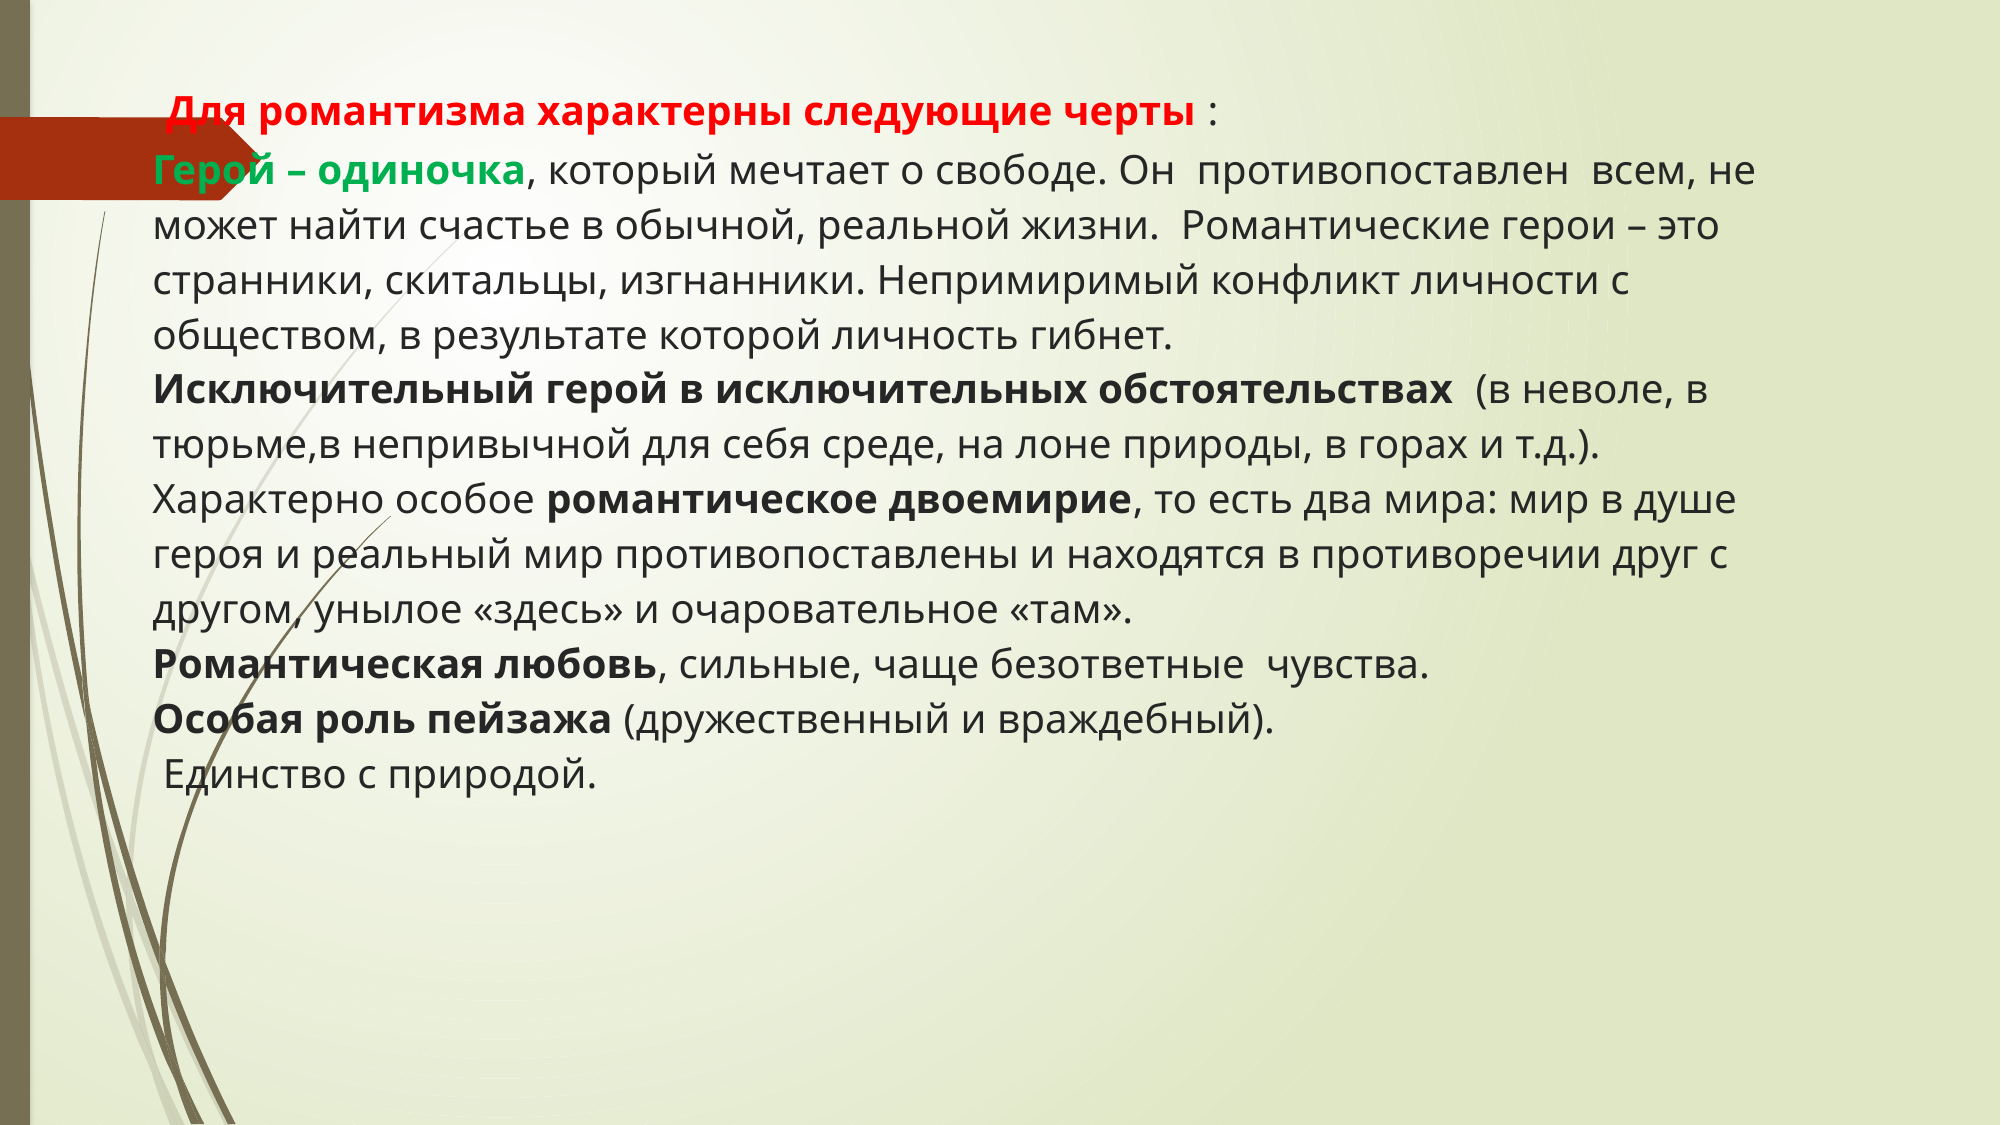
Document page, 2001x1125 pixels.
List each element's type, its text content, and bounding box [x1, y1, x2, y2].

title Для романтизма характерны следующие черты : Герой – одиночка, который мечтает о свободе. Он противопоставлен всем, не может найти счастье в обычной, реальной жизни. Романтические герои – это странники, скитальцы, изгнанники. Непримиримый конфликт личности с обществом, в результате которой личность гибнет. Исключительный герой в исключительных обстоятельствах (в неволе, в тюрьме,в непривычной для себя среде, на лоне природы, в горах и т.д.). Характерно особое романтическое двоемирие, то есть два мира: мир в душе героя и реальный мир противопоставлены и находятся в противоречии друг с другом, унылое «здесь» и очаровательное «там». Романтическая любовь, сильные, чаще безответные чувства. Особая роль пейзажа (дружественный и враждебный). Единство с природой. [137, 59, 1863, 811]
